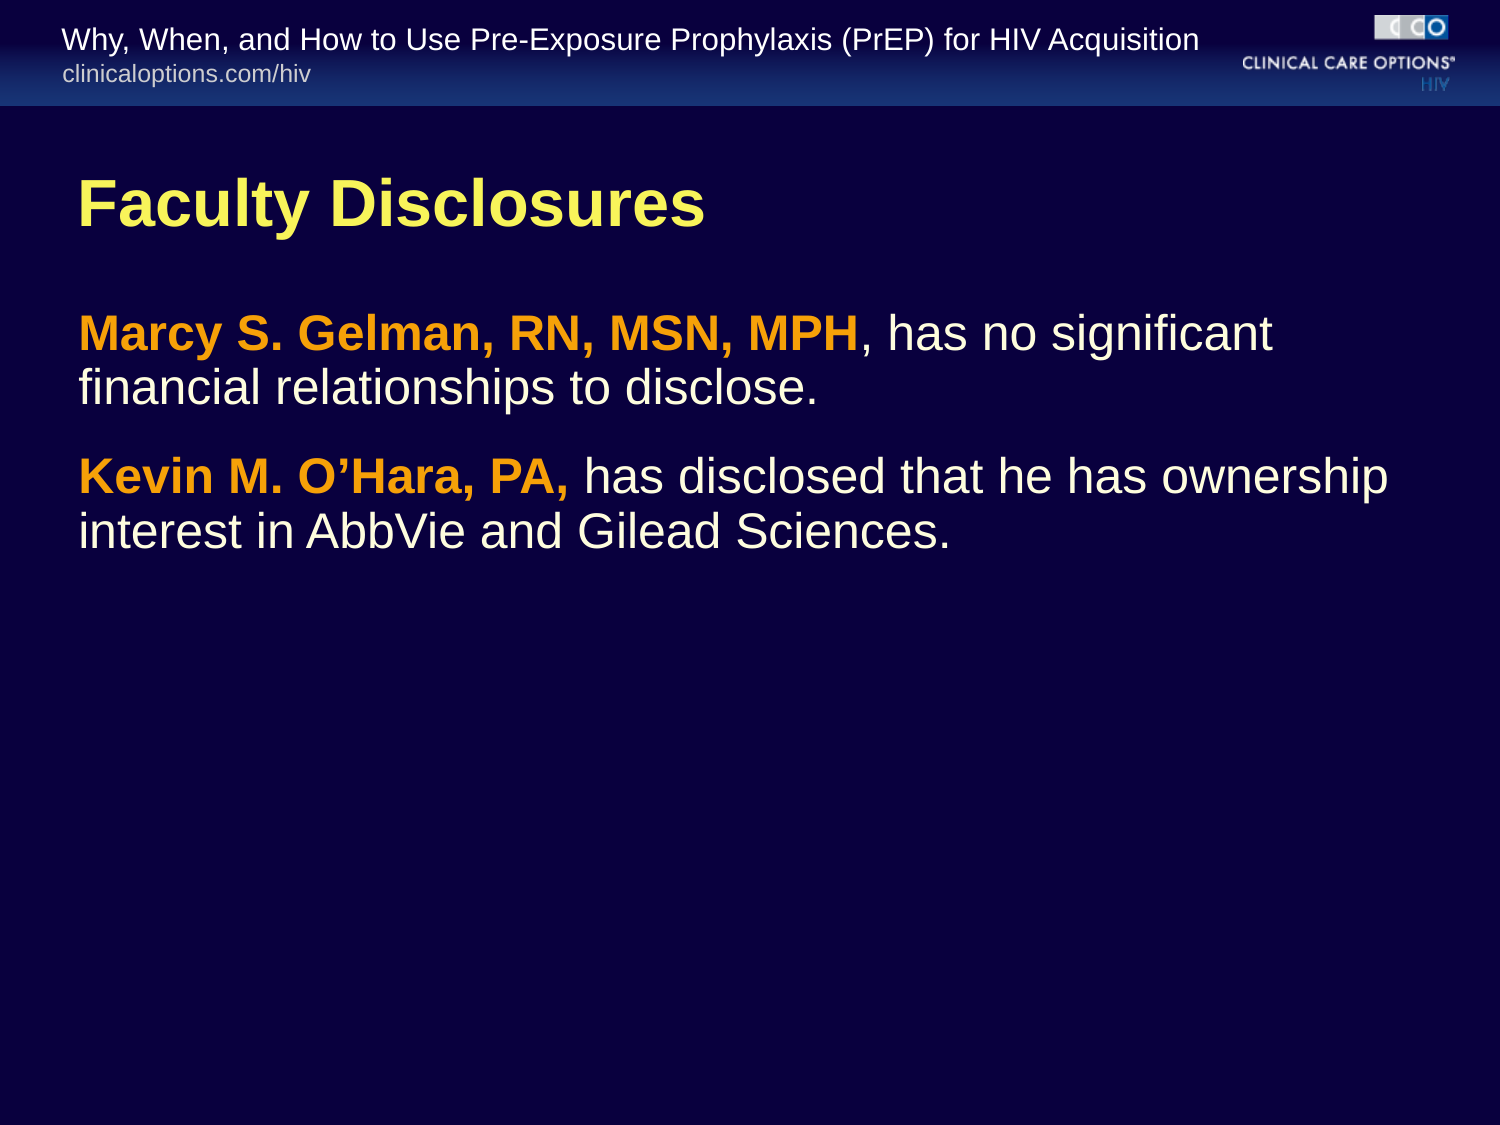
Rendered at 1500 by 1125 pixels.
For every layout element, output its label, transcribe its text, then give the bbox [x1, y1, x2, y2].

list Marcy S. Gelman, RN, MSN, MPH, has no significant financial relationships to disclose. Kevin M. O’Hara, PA, has disclosed that he has ownership interest in AbbVie and Gilead Sciences. [63, 299, 1451, 1047]
title Faculty Disclosures [62, 109, 1452, 291]
picture [1243, 15, 1455, 91]
